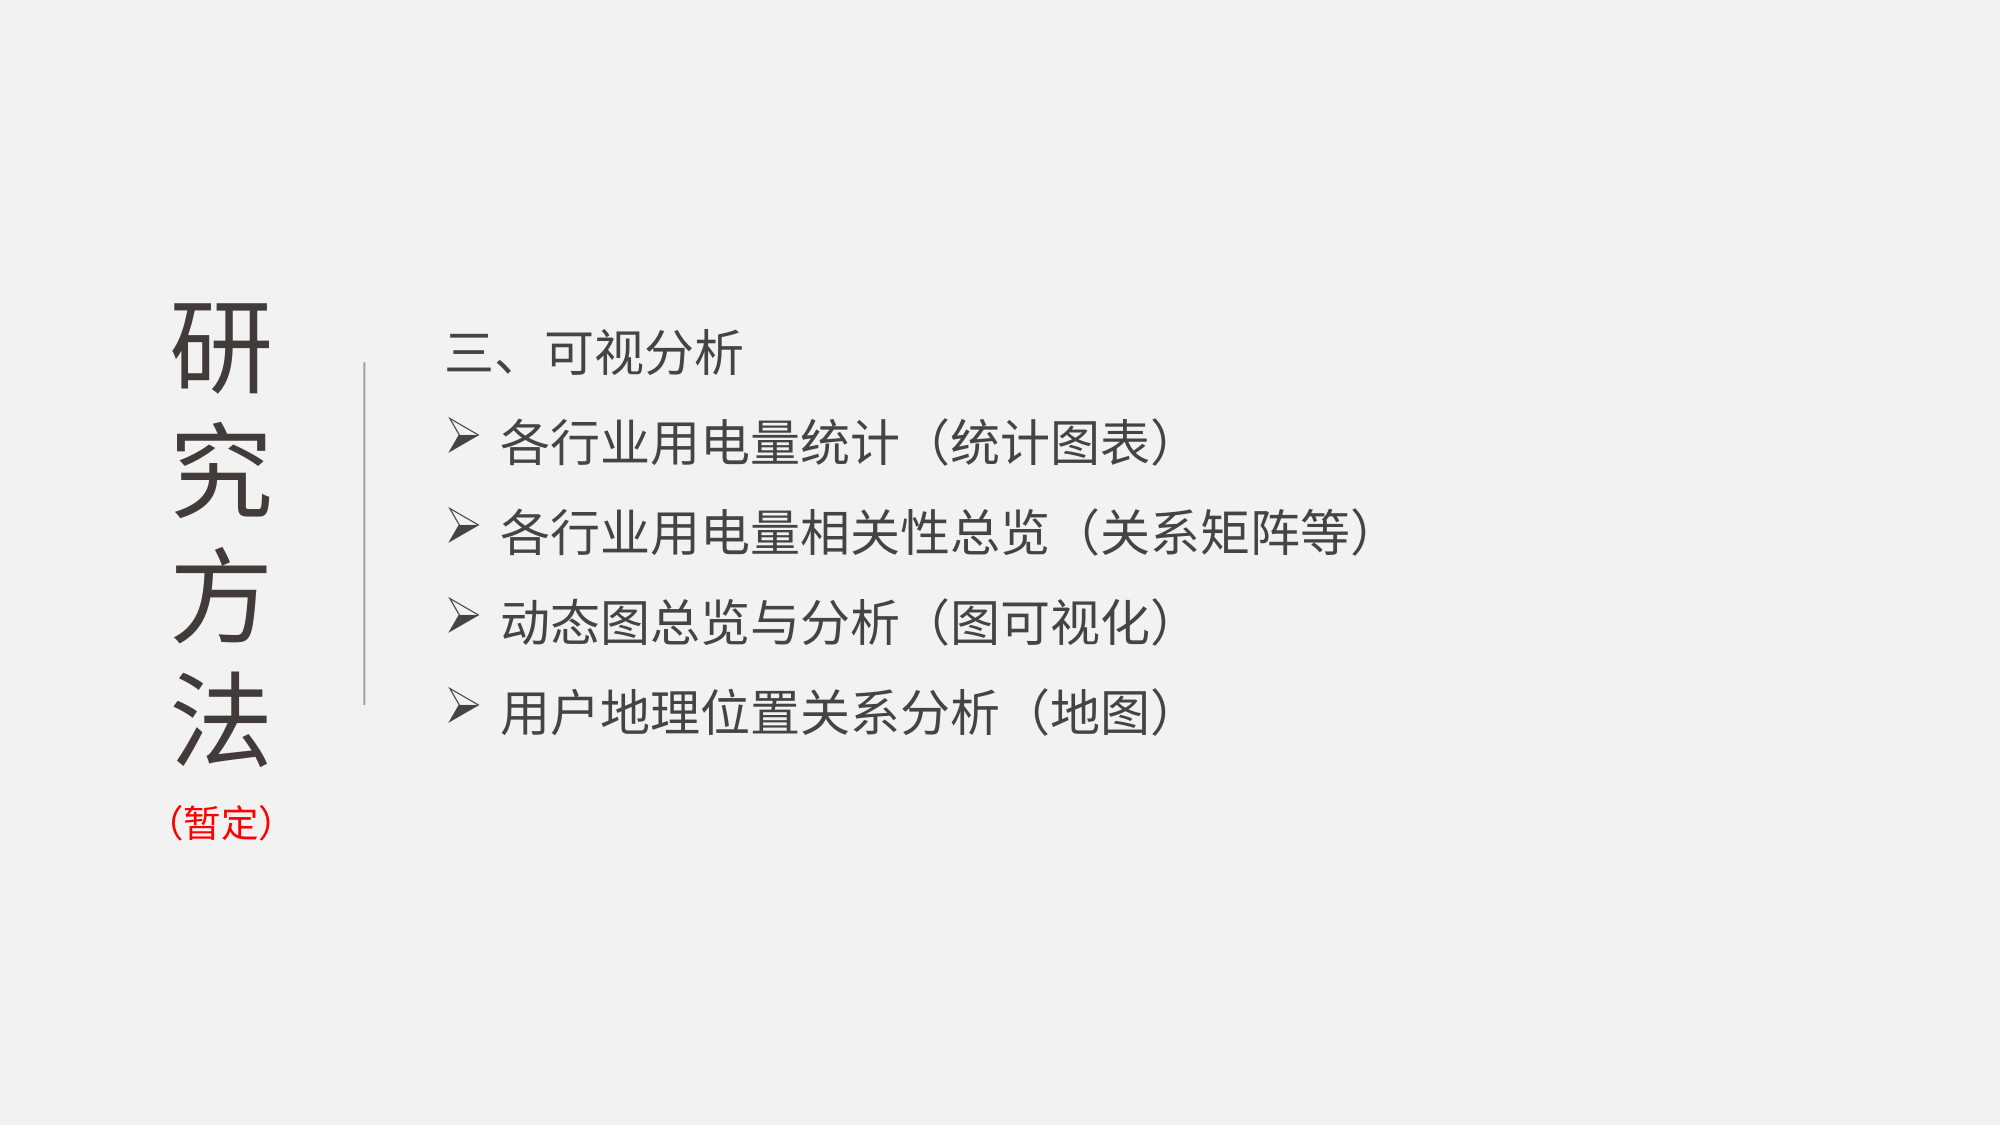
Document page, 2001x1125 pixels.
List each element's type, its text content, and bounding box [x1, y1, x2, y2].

text_box 研究方法 [144, 273, 299, 770]
text_box （暂定） [131, 770, 312, 853]
text_box 三、可视分析 各行业用电量统计（统计图表） 各行业用电量相关性总览（关系矩阵等） 动态图总览与分析（图可视化） 用户地理位置关系分析（地图） [444, 291, 1941, 809]
